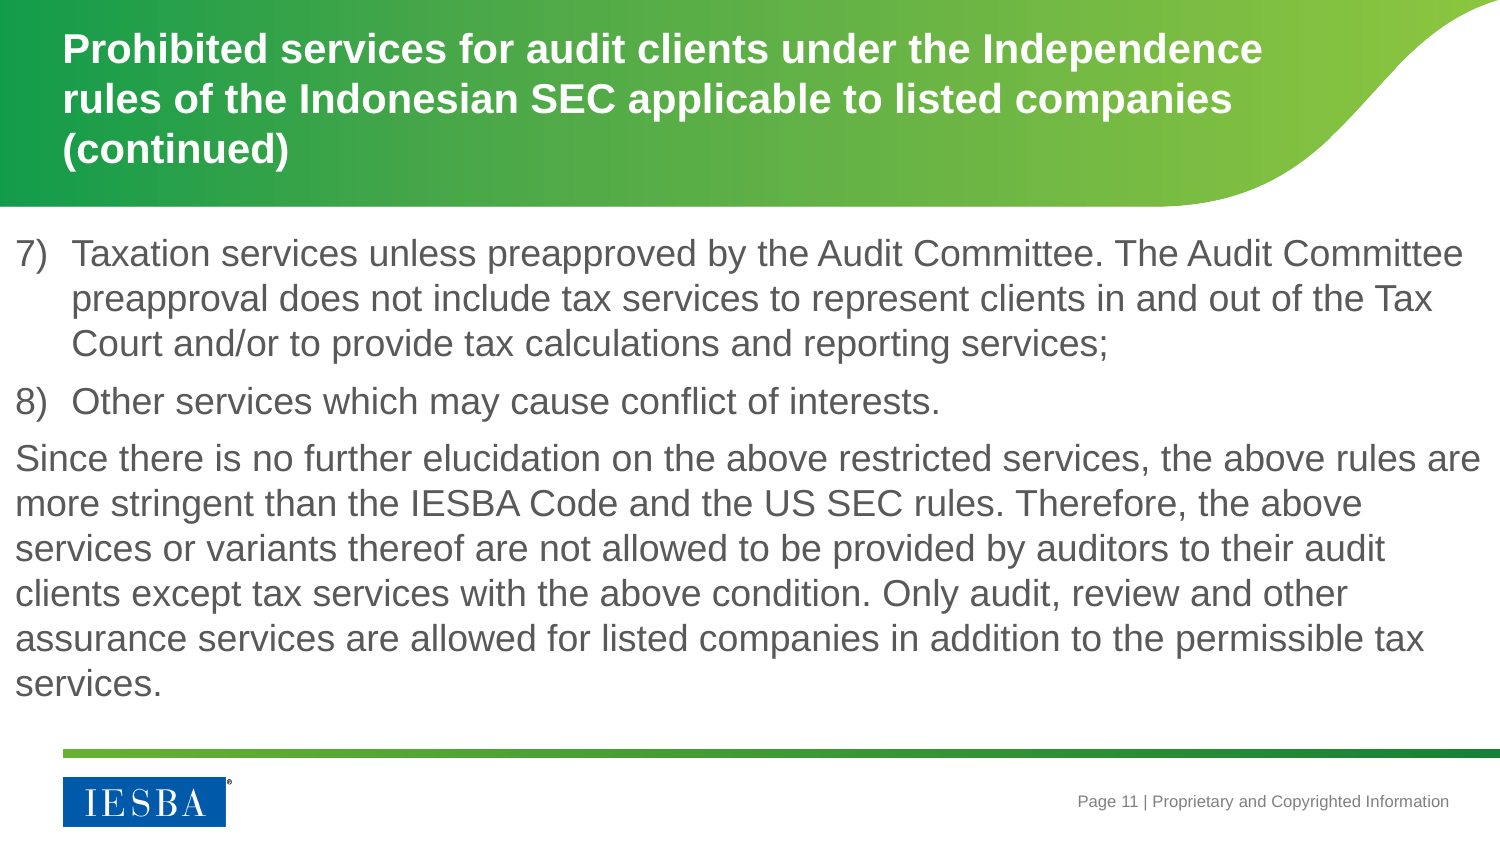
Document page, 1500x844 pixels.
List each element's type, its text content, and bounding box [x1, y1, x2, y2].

title Prohibited services for audit clients under the Independence rules of the Indonesian SEC applicable to listed companies (continued) [62, 46, 1325, 197]
picture [0, 0, 1500, 207]
list Taxation services unless preapproved by the Audit Committee. The Audit Committee preapproval does not include tax services to represent clients in and out of the Tax Court and/or to provide tax calculations and reporting services; Other services which may cause conflict of interests. Since there is no further elucidation on the above restricted services, the above rules are more stringent than the IESBA Code and the US SEC rules. Therefore, the above services or variants thereof are not allowed to be provided by auditors to their audit clients except tax services with the above condition. Only audit, review and other assurance services are allowed for listed companies in addition to the permissible tax services. [0, 221, 1500, 747]
picture [63, 777, 232, 827]
